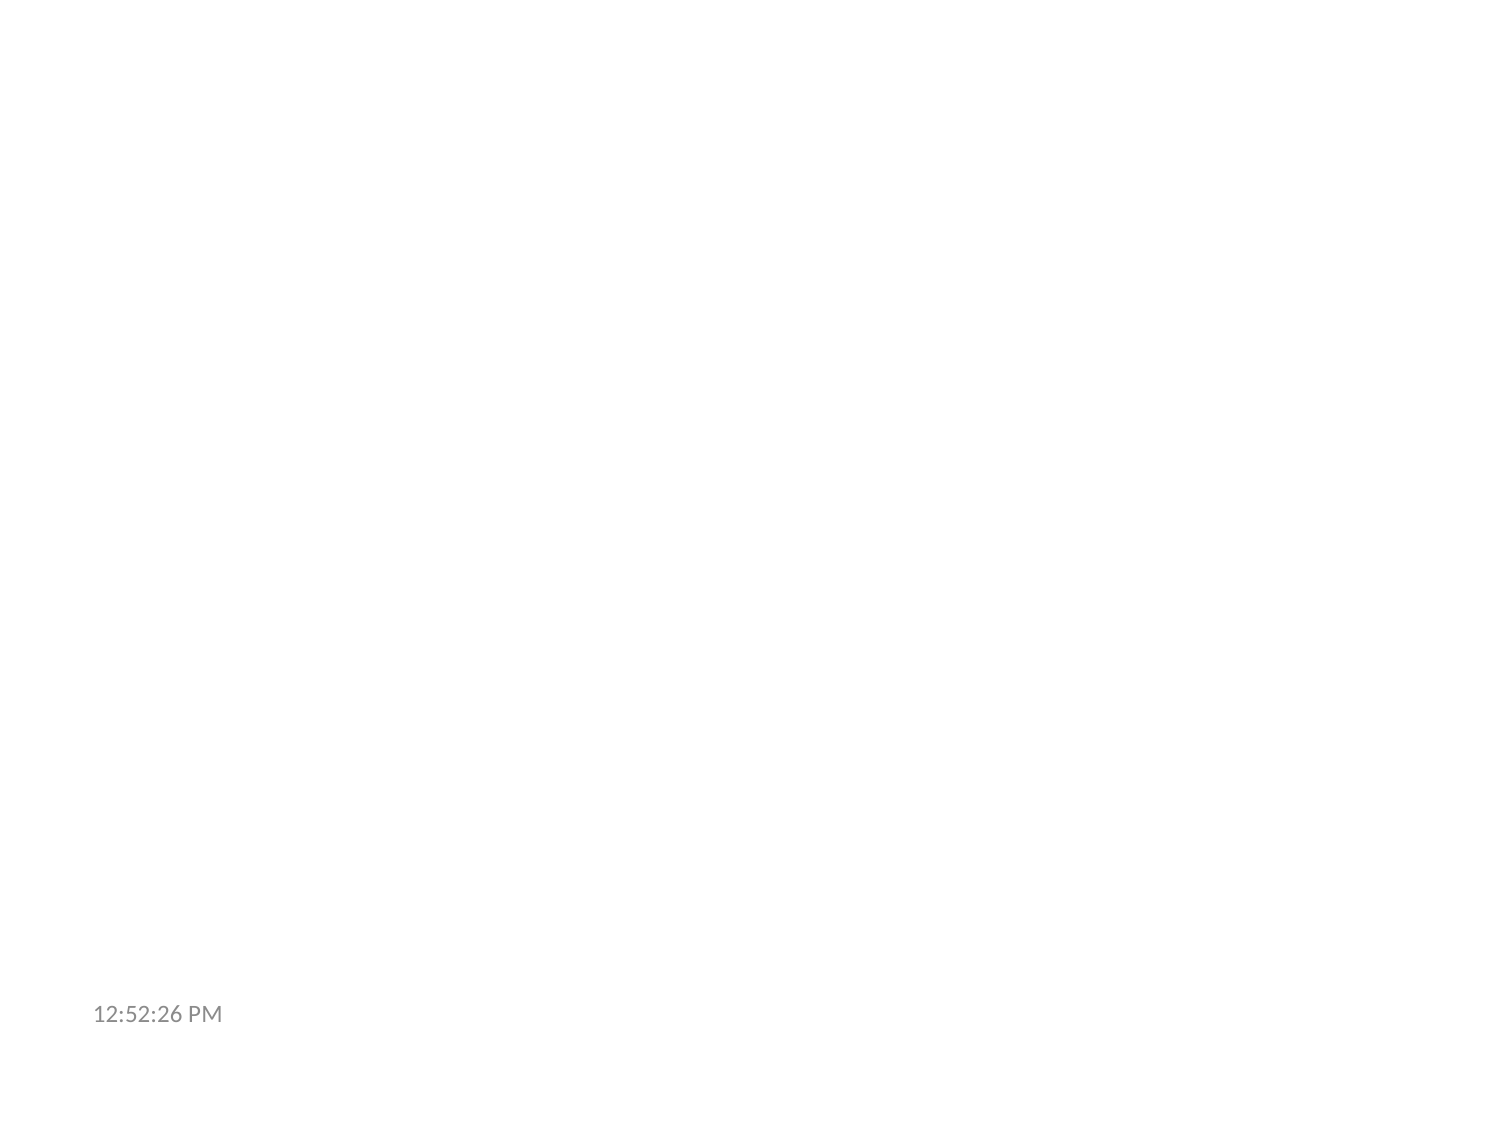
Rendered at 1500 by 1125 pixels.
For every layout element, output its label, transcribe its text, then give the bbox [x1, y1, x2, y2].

text_box 3:35:09 PM [77, 982, 428, 1043]
